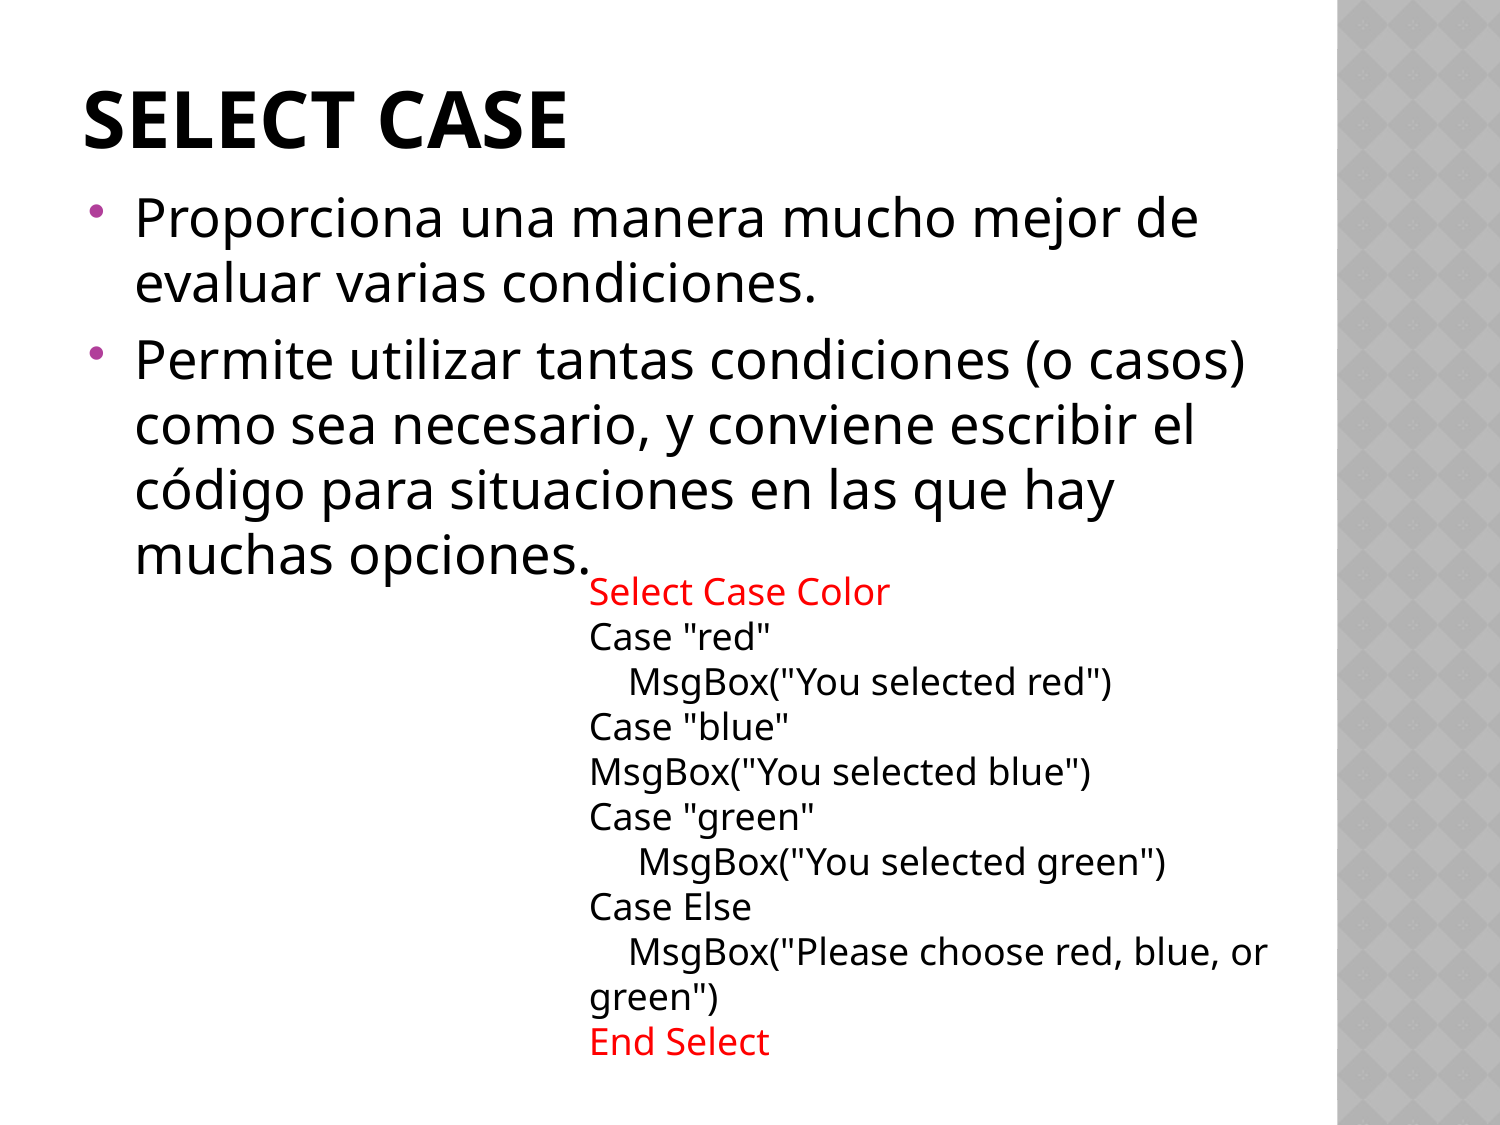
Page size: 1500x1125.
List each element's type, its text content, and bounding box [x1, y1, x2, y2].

list Proporciona una manera mucho mejor de evaluar varias condiciones. Permite utilizar tantas condiciones (o casos) como sea necesario, y conviene escribir el código para situaciones en las que hay muchas opciones. [75, 175, 1263, 657]
text_box Select Case Color Case "red" MsgBox("You selected red") Case "blue" MsgBox("You selected blue") Case "green" MsgBox("You selected green") Case Else MsgBox("Please choose red, blue, or green") End Select [574, 515, 1325, 1071]
title Select Case [75, 52, 1263, 164]
